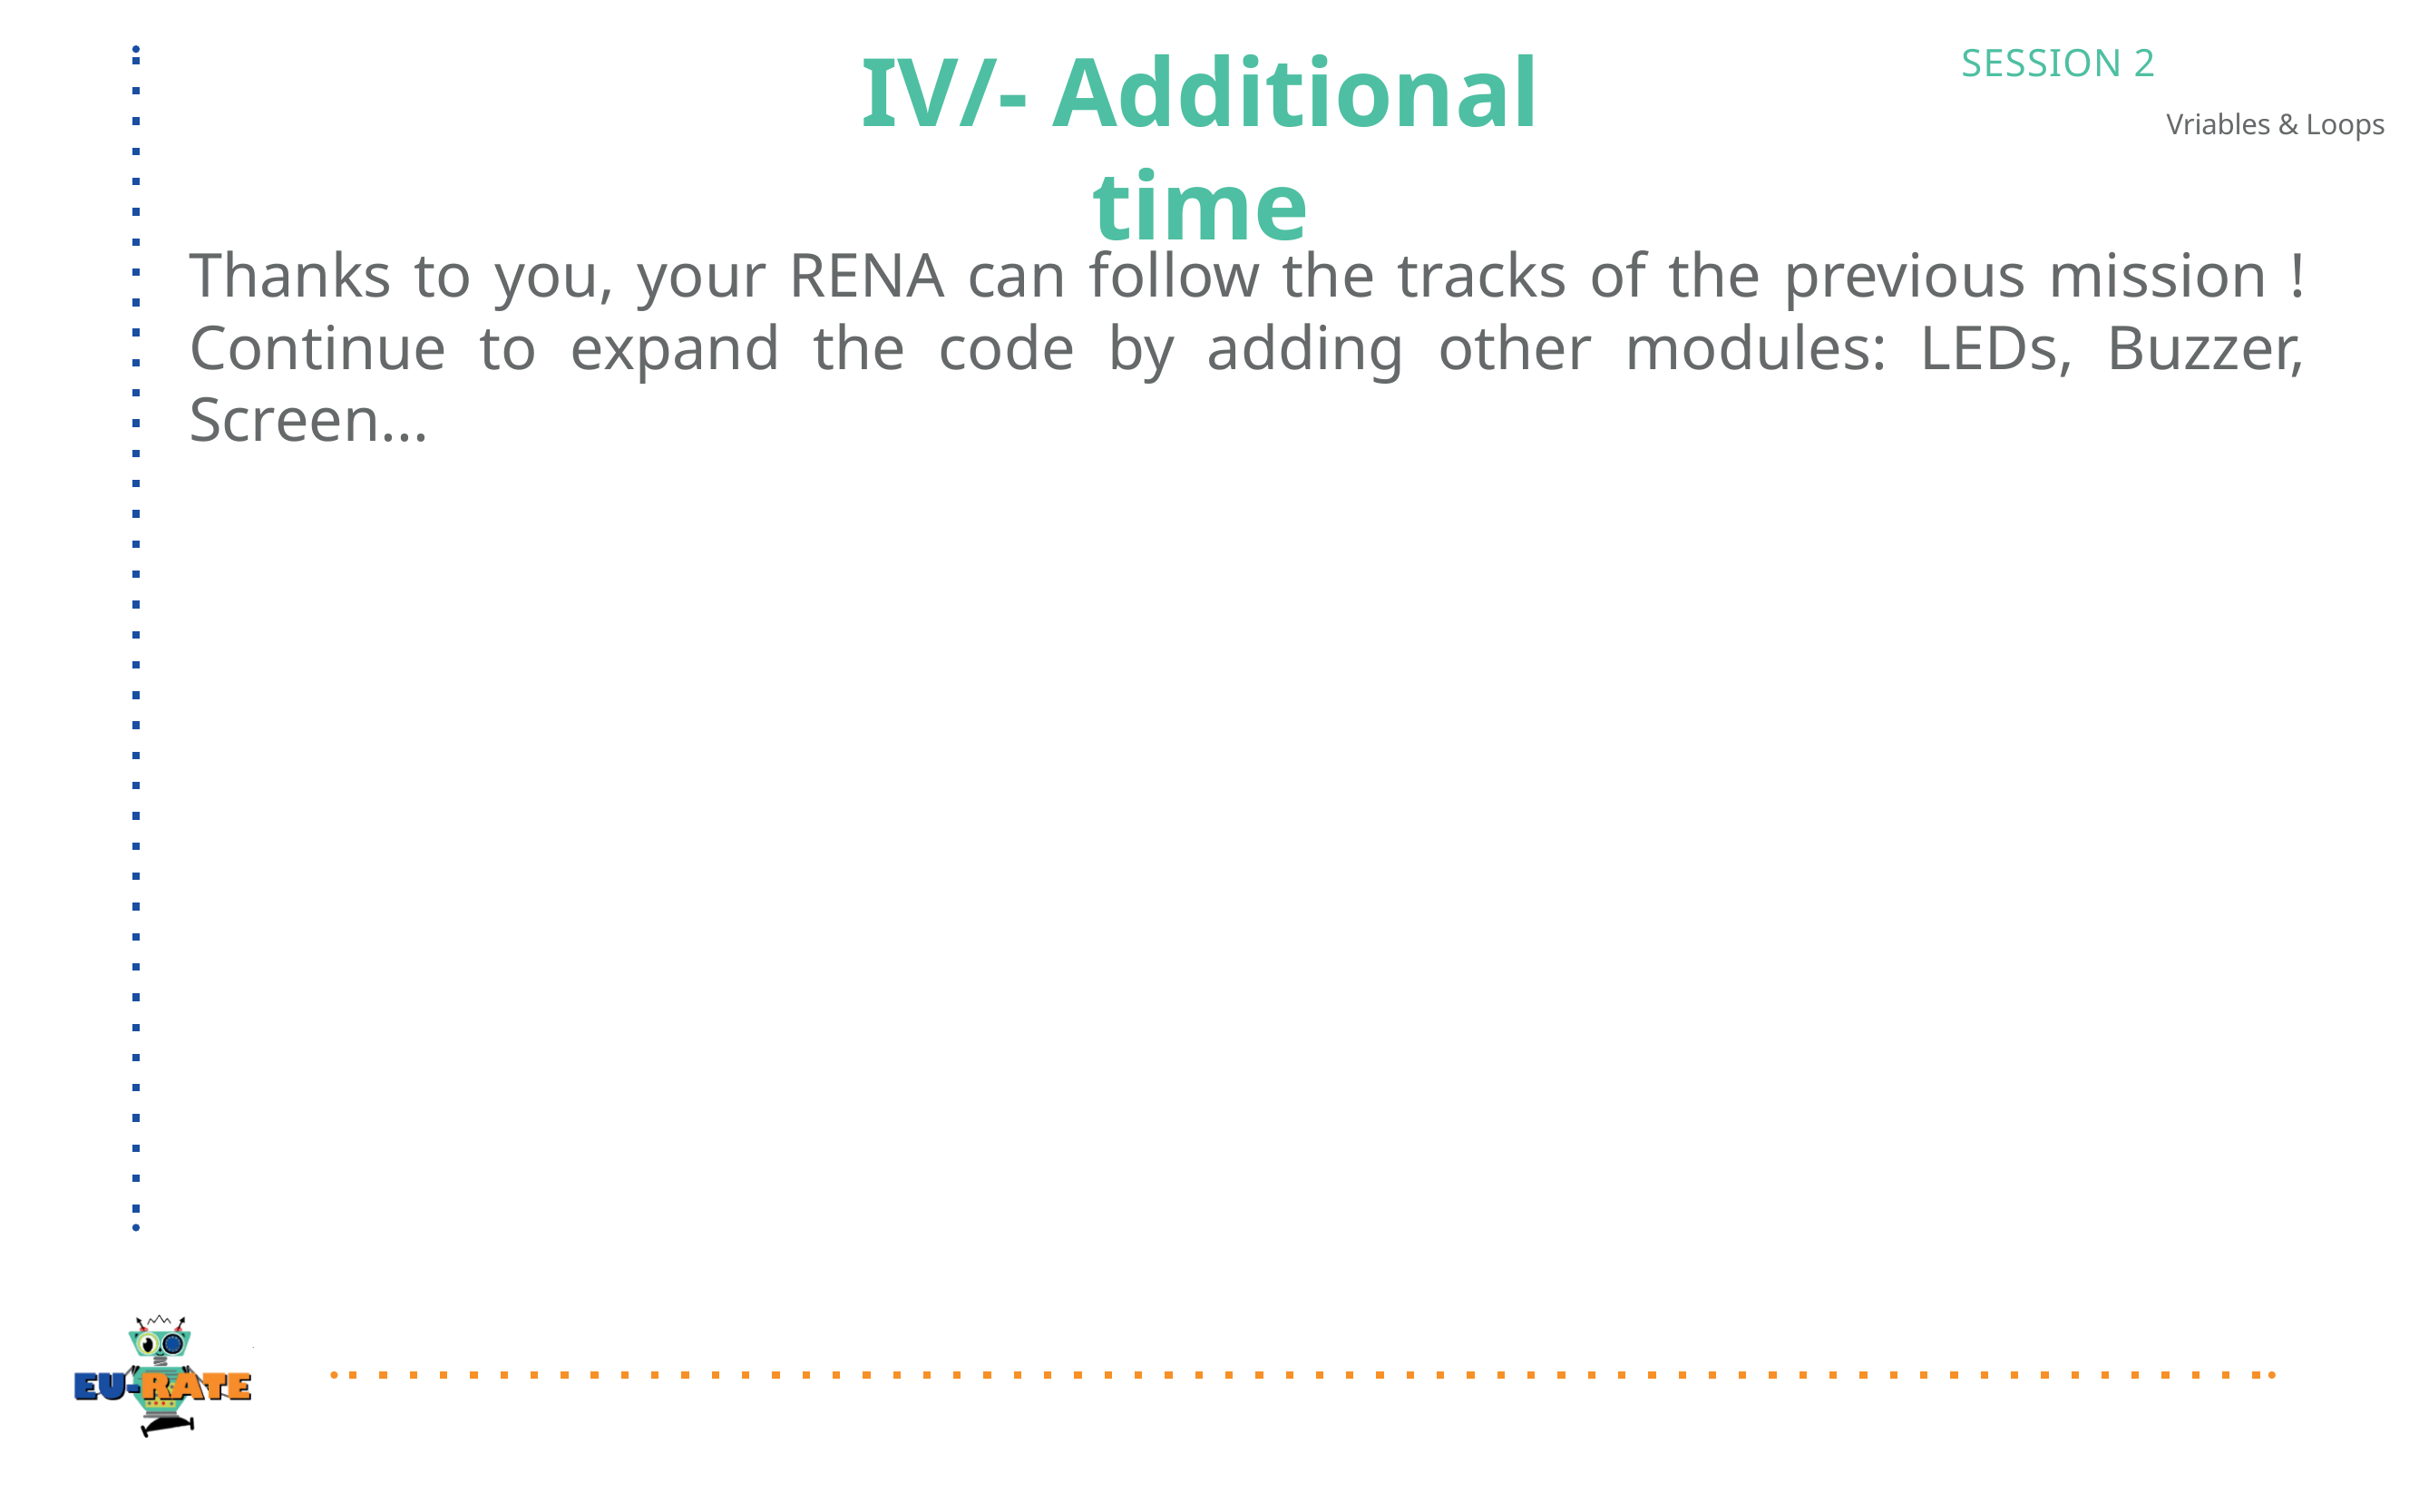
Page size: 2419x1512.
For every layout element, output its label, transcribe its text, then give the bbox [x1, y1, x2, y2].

text_box Thanks to you, your RENA can follow the tracks of the previous mission ! Continue to expand the code by adding other modules: LEDs, Buzzer, Screen... [189, 234, 2309, 454]
picture [73, 1314, 254, 1439]
text_box SESSION 2 Vriables & Loops [1959, 36, 2419, 141]
title IV/- Additional time [710, 30, 1652, 234]
